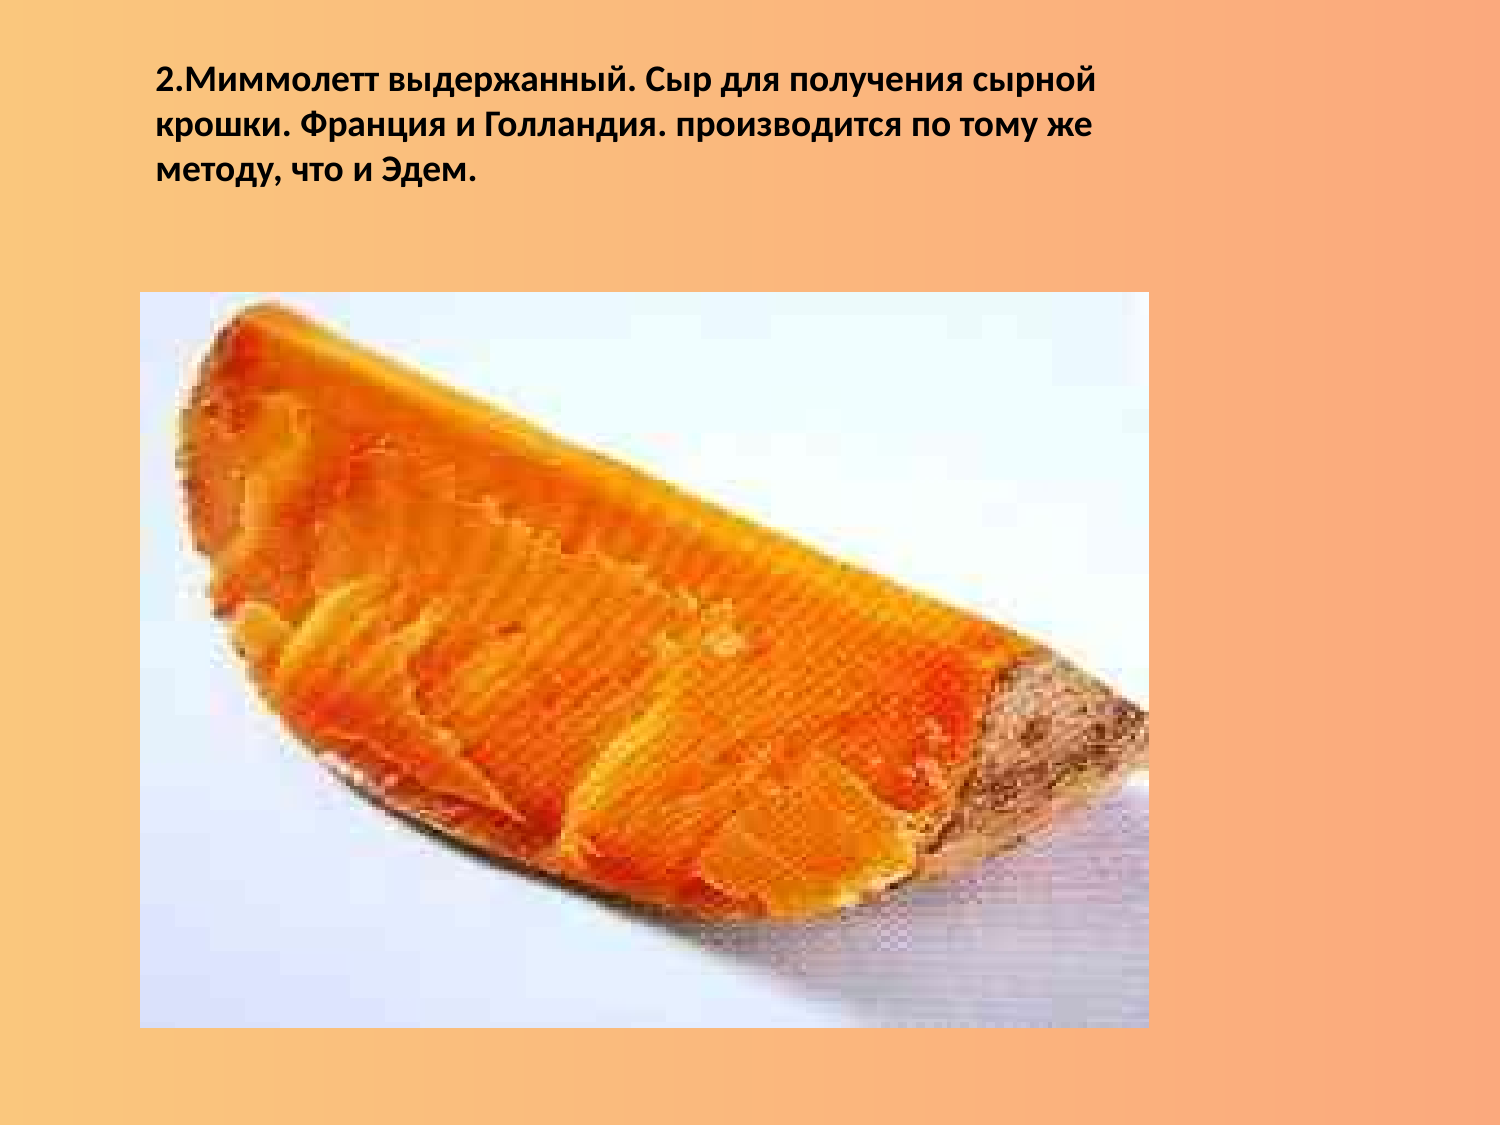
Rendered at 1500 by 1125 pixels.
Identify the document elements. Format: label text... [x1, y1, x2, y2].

text_box 2.Миммолетт выдержанный. Сыр для получения сырной крошки. Франция и Голландия. производится по тому же методу, что и Эдем. [140, 46, 1196, 197]
picture [140, 292, 1149, 1029]
